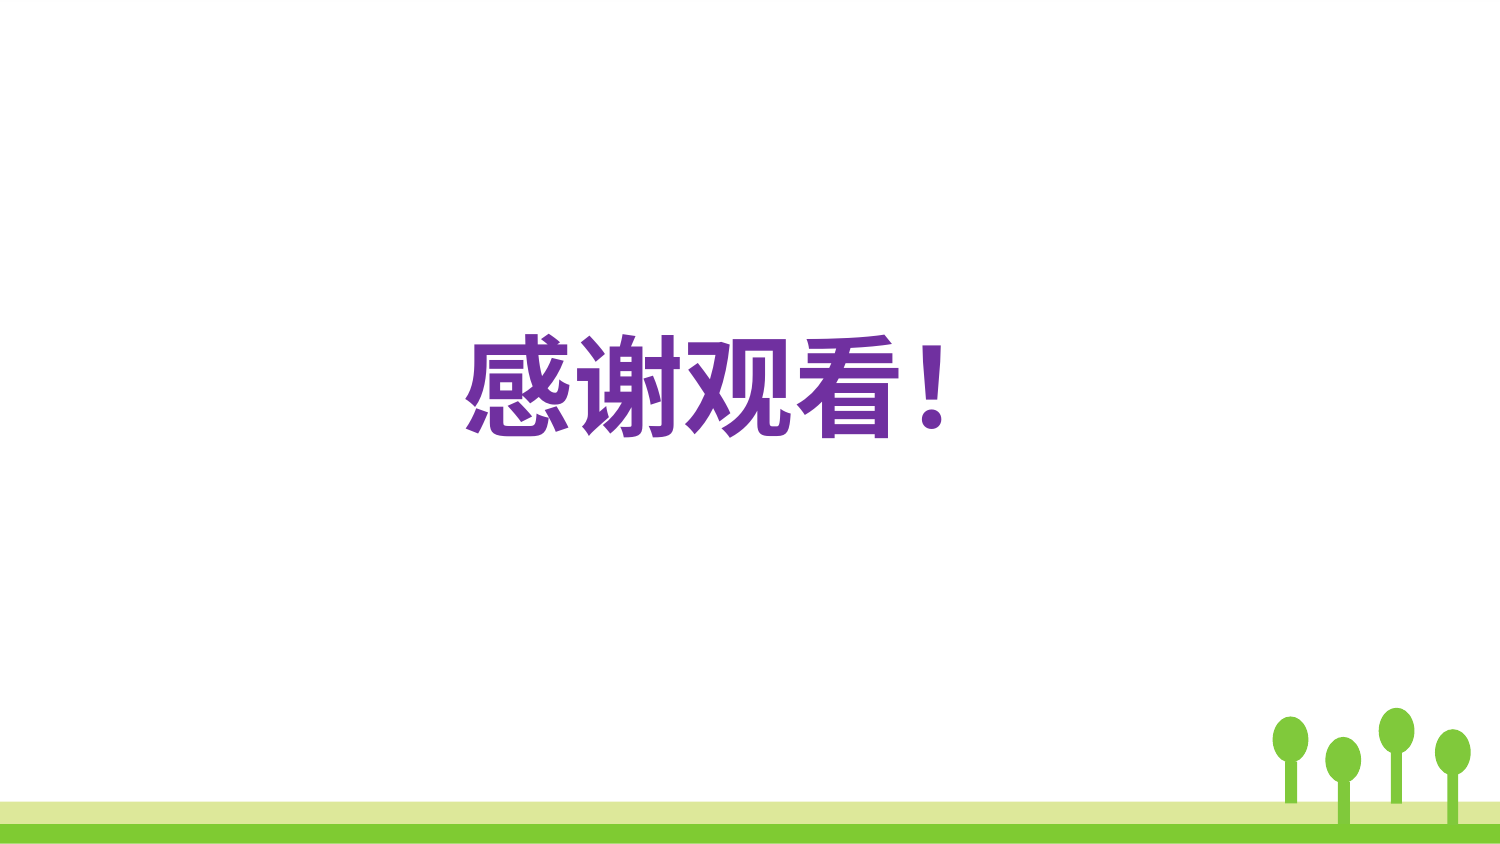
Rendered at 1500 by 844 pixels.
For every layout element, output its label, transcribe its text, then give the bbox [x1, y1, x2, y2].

text_box [348, 242, 1057, 536]
picture [0, 0, 1500, 801]
text_box 感谢观看！ [451, 312, 961, 457]
